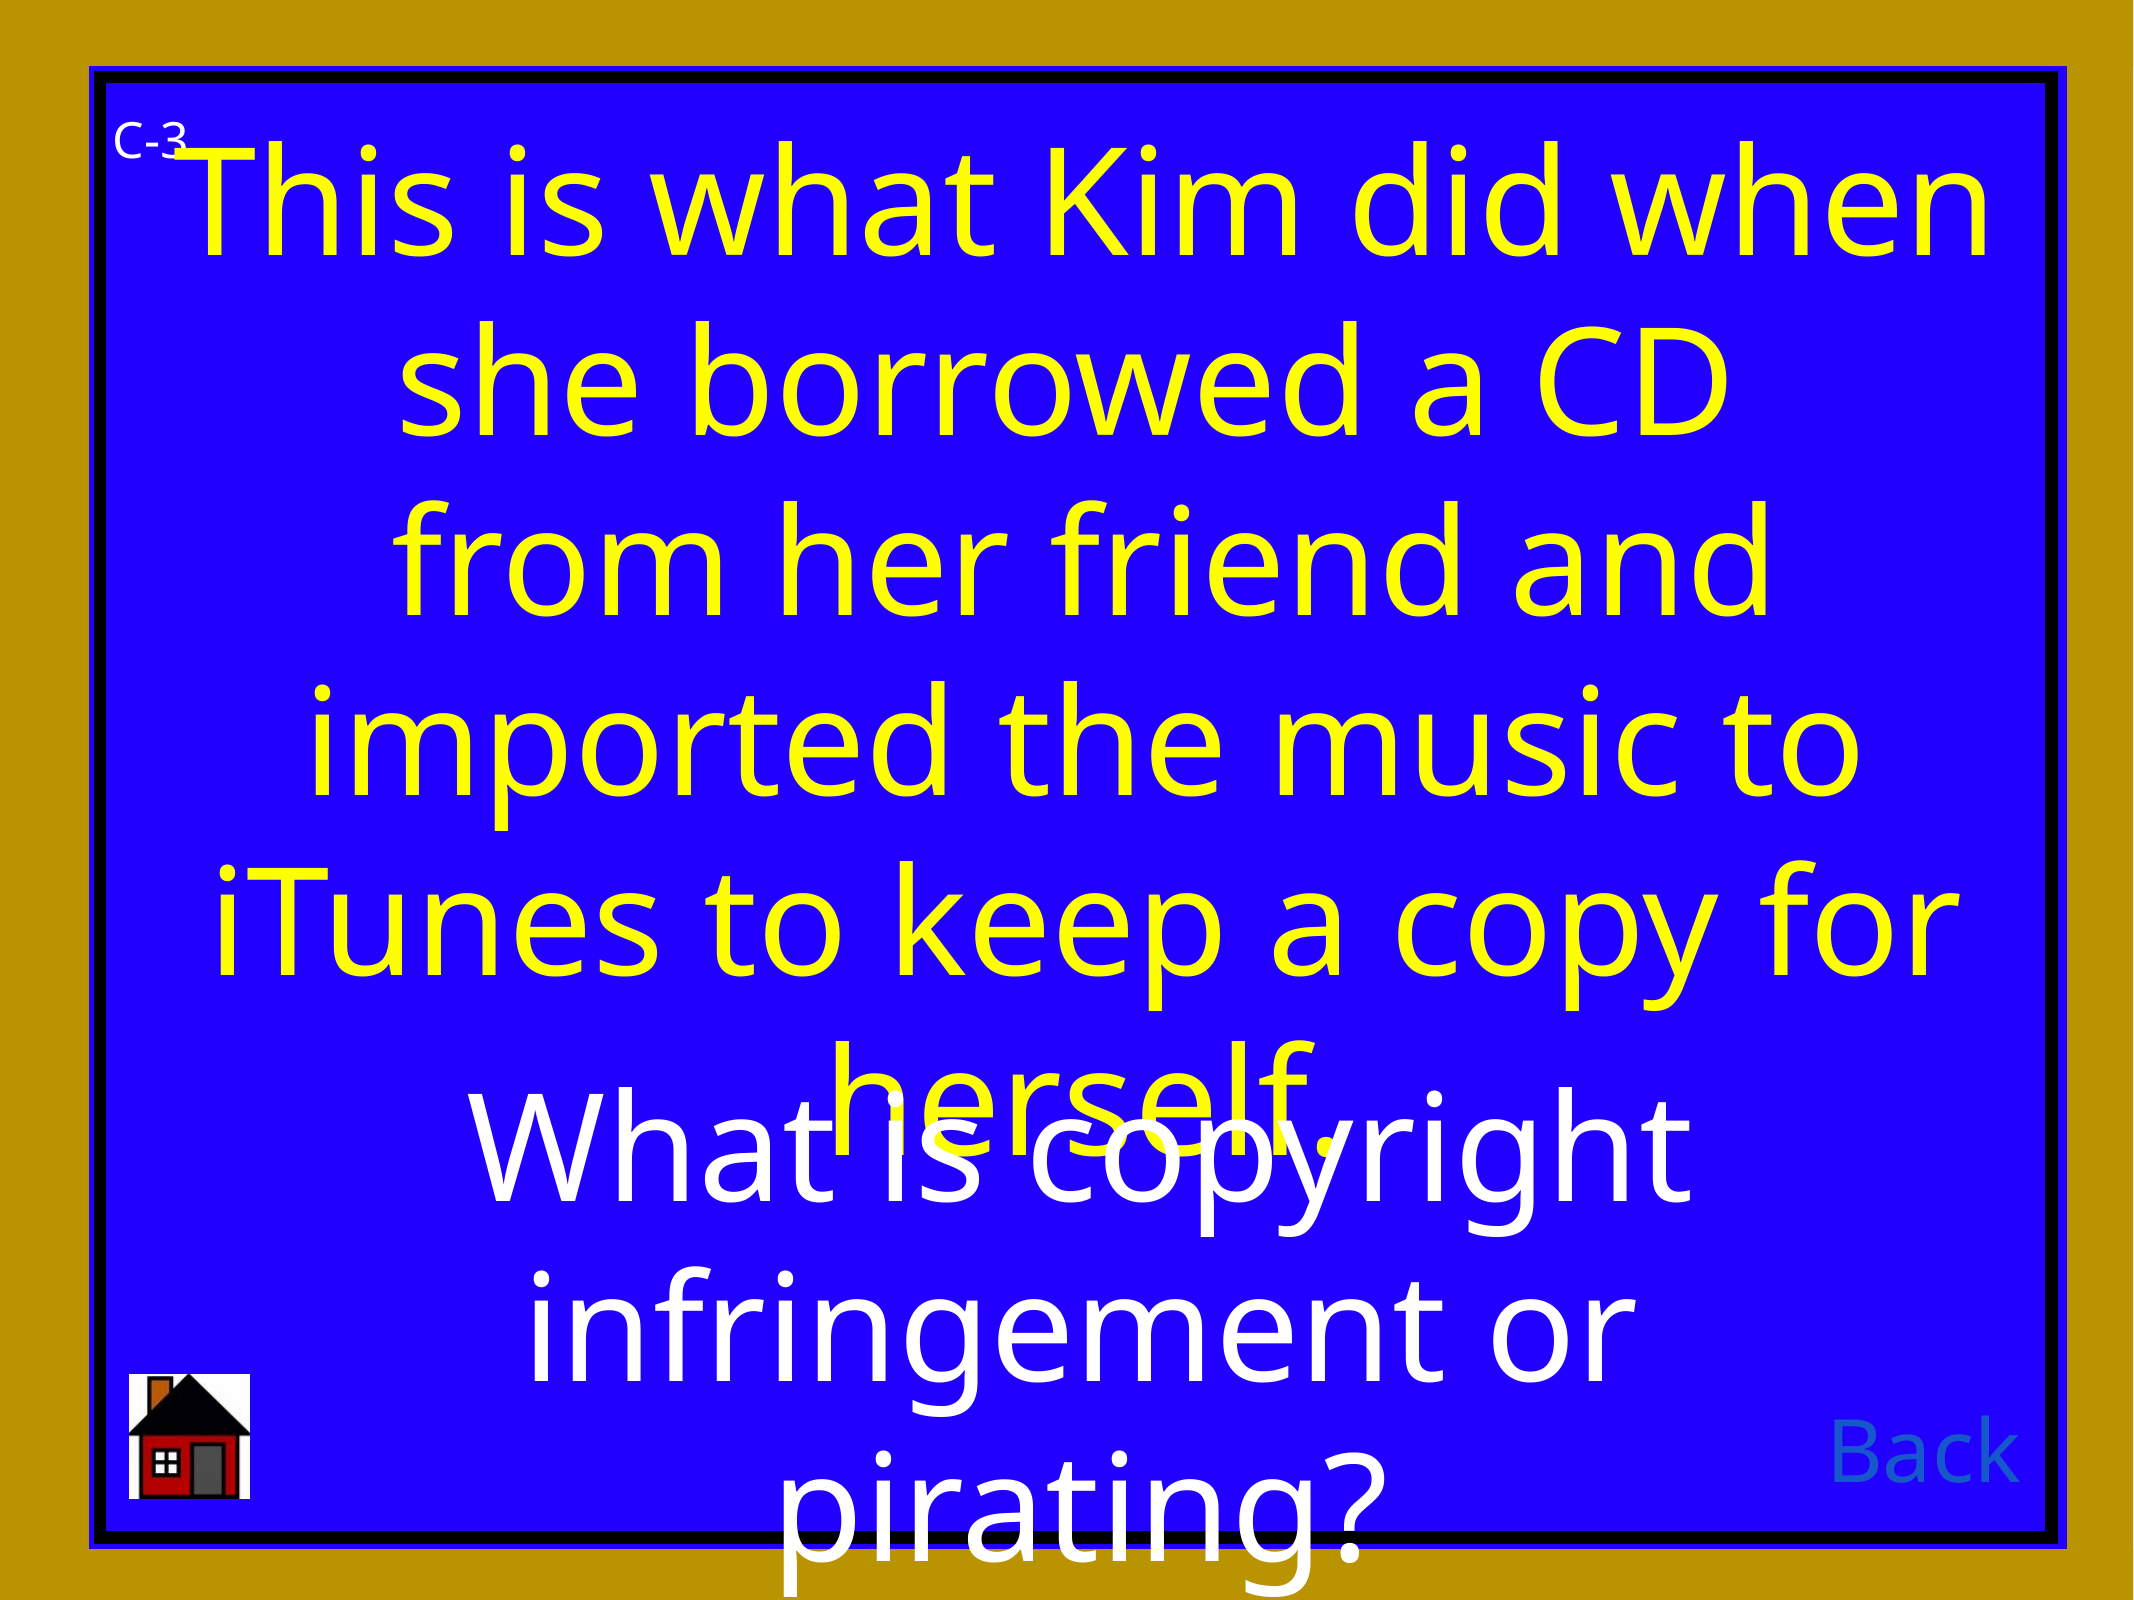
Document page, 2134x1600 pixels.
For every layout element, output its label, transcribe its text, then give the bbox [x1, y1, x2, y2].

picture [128, 1374, 250, 1499]
text_box [2, 0, 2134, 1600]
text_box C-3 [112, 108, 190, 169]
text_box This is what Kim did when she borrowed a CD from her friend and imported the music to iTunes to keep a copy for herself. [166, 460, 2005, 650]
text_box What is copyright infringement or pirating? [231, 871, 1930, 1592]
